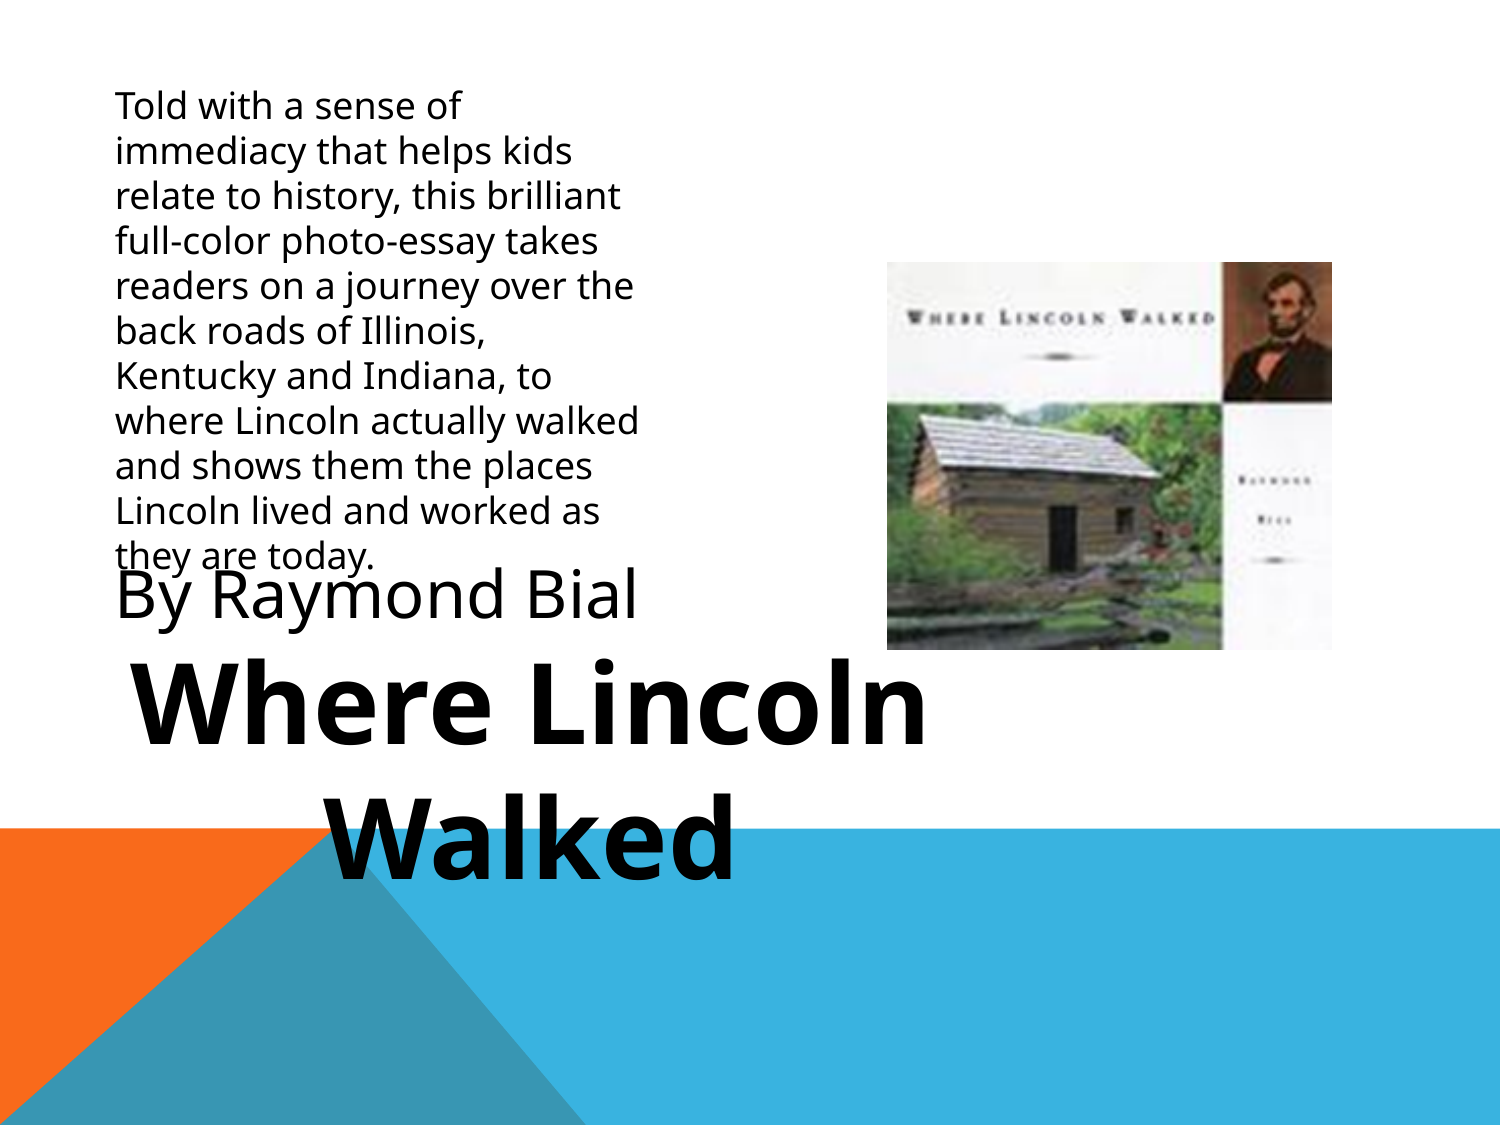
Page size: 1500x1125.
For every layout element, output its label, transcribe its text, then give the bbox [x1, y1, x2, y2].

text_box Told with a sense of immediacy that helps kids relate to history, this brilliant full-color photo-essay takes readers on a journey over the back roads of Illinois, Kentucky and Indiana, to where Lincoln actually walked and shows them the places Lincoln lived and worked as they are today. [99, 74, 663, 585]
text_box By Raymond Bial Where Lincoln Walked [99, 544, 963, 1045]
picture [887, 262, 1332, 651]
